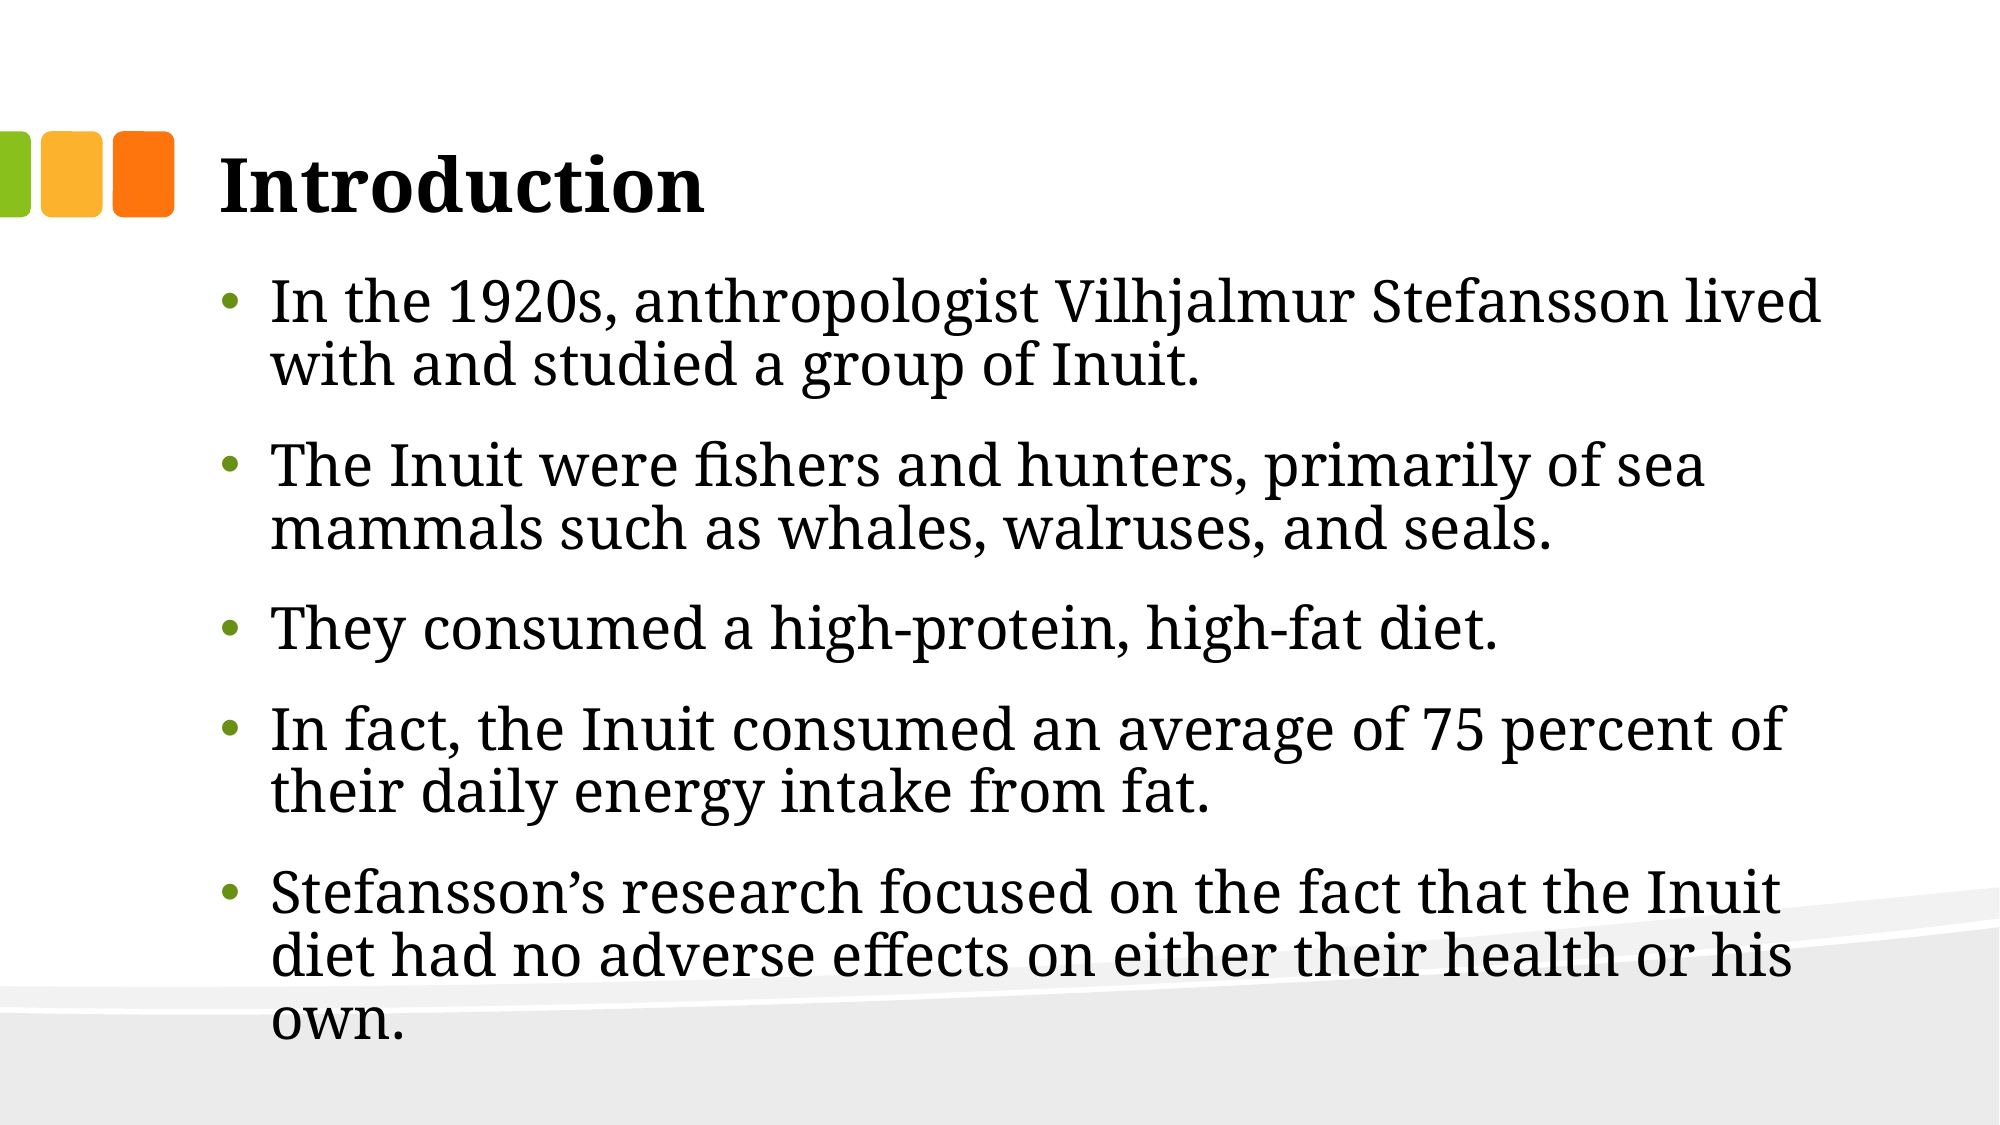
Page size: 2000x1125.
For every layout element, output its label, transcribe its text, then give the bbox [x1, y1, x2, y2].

title Introduction [199, 24, 1800, 238]
list In the 1920s, anthropologist Vilhjalmur Stefansson lived with and studied a group of Inuit. The Inuit were fishers and hunters, primarily of sea mammals such as whales, walruses, and seals. They consumed a high-protein, high-fat diet. In fact, the Inuit consumed an average of 75 percent of their daily energy intake from fat. Stefansson’s research focused on the fact that the Inuit diet had no adverse effects on either their health or his own. [199, 262, 1900, 1050]
